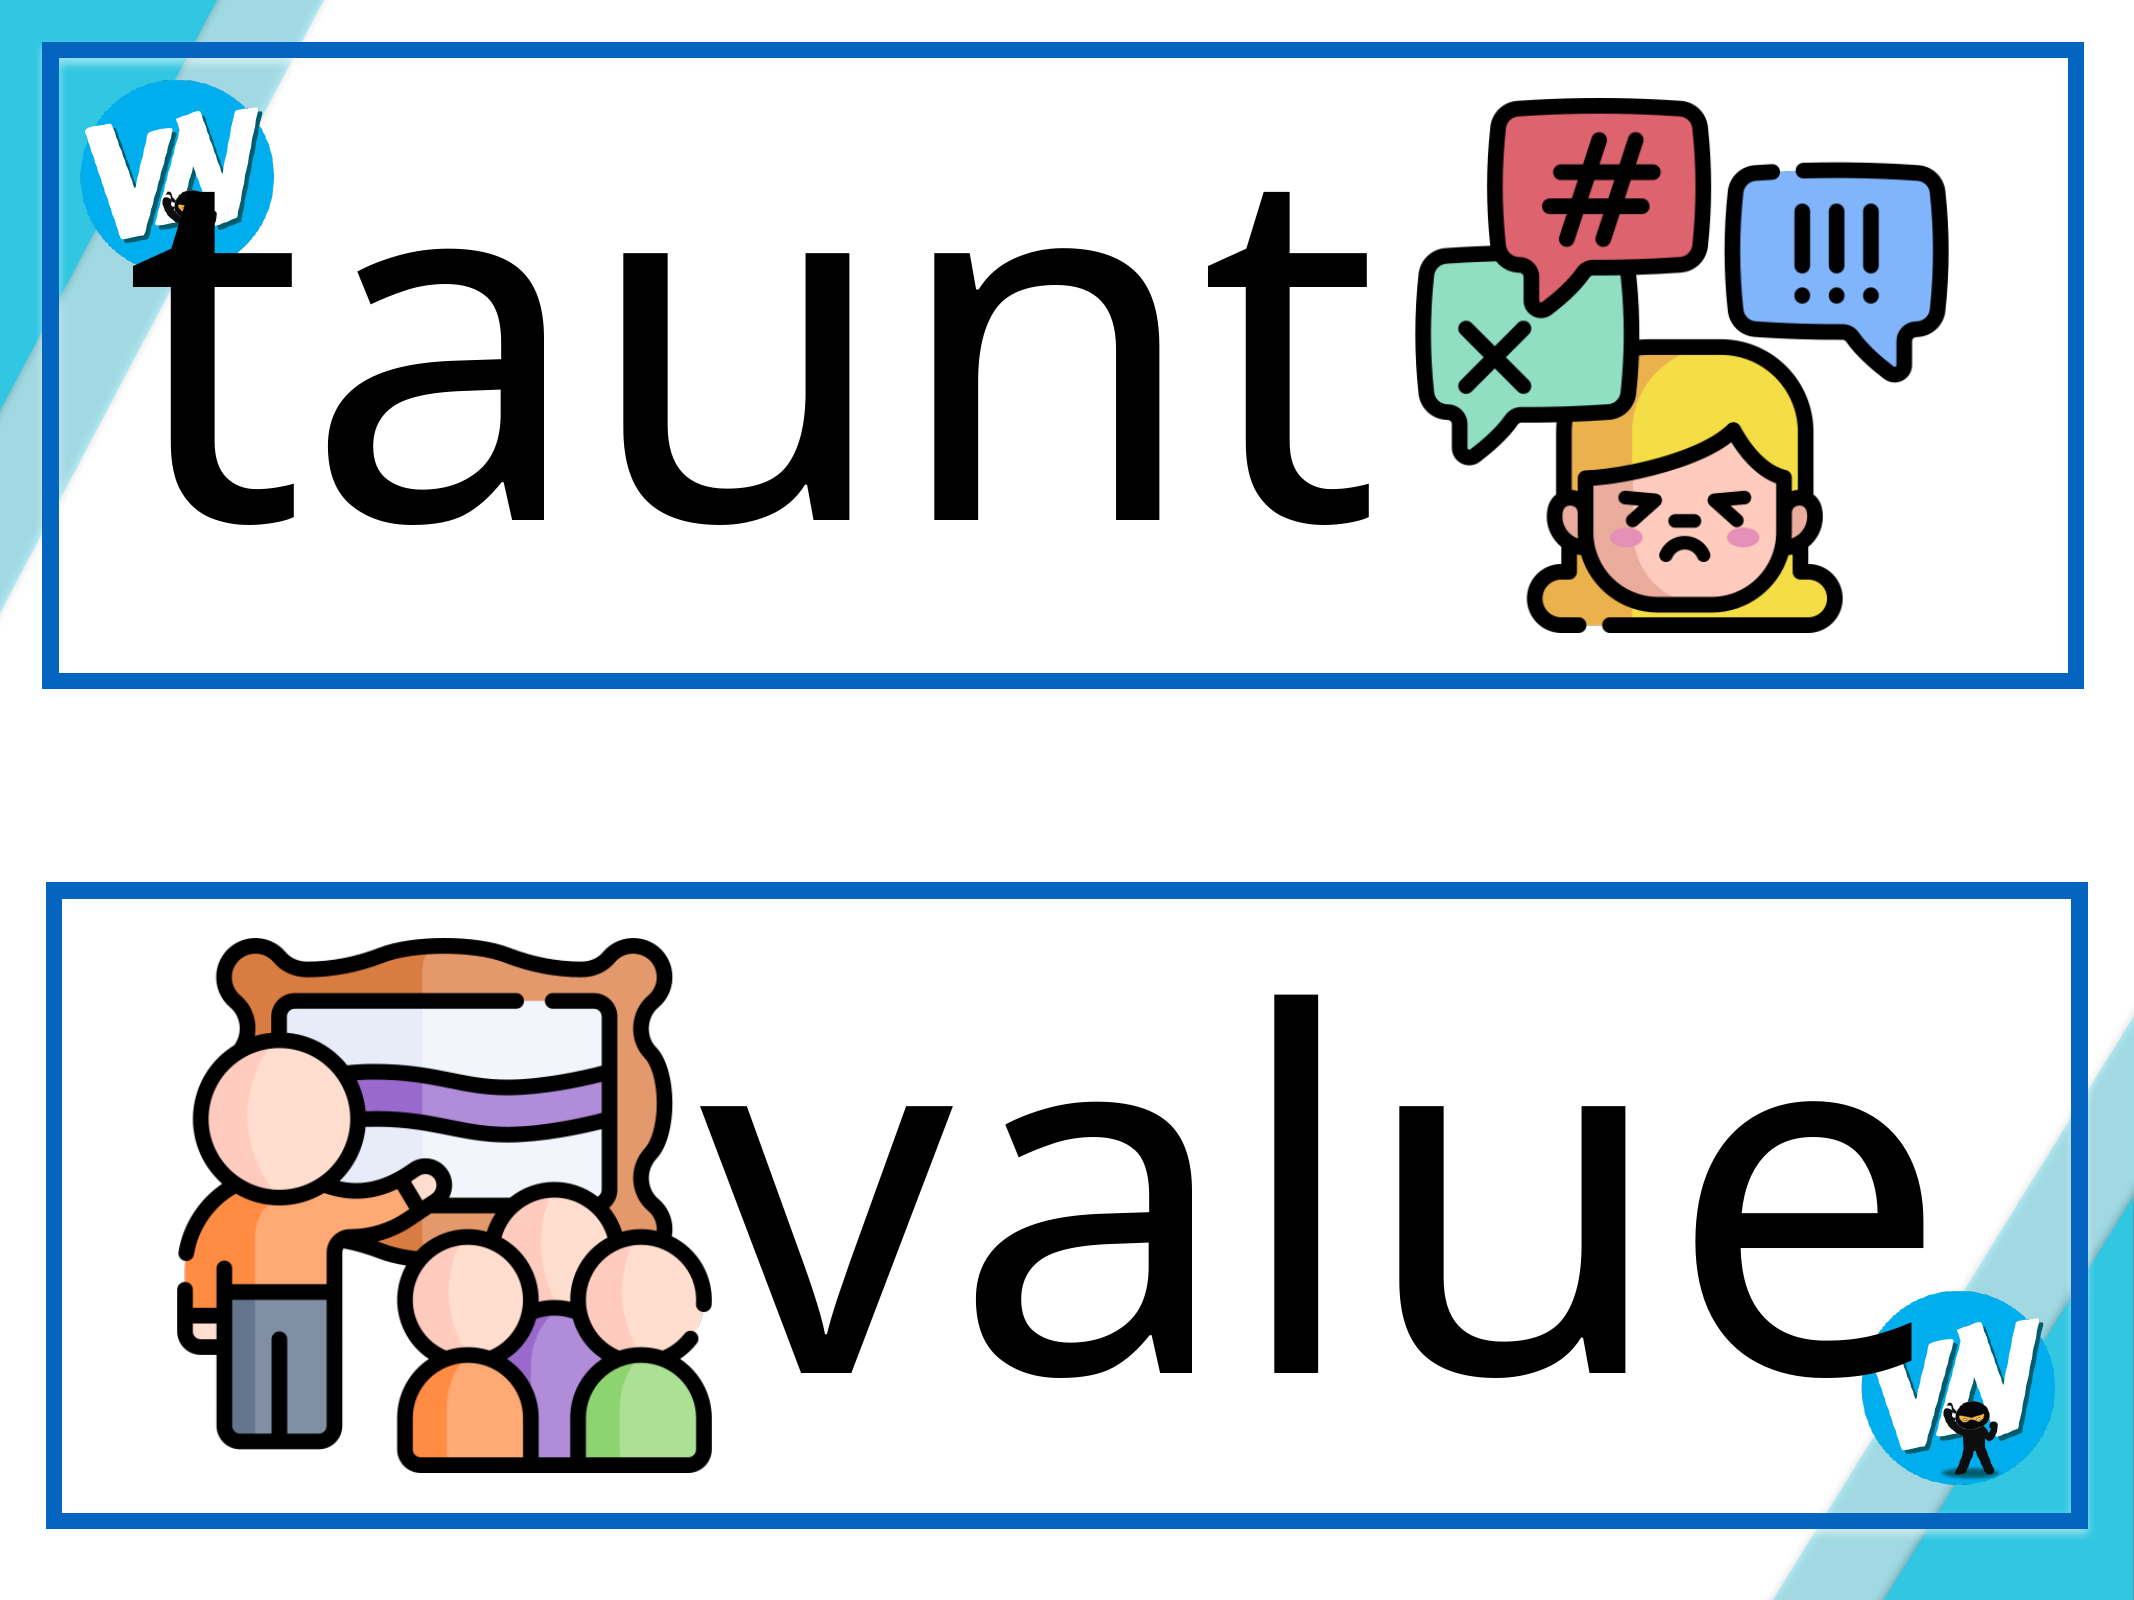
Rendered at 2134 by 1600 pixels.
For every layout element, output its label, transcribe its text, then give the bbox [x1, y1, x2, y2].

text_box taunt [117, 14, 1389, 629]
picture [177, 938, 712, 1473]
text_box [92, 890, 1956, 1522]
picture [57, 77, 299, 278]
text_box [0, 0, 81, 1544]
text_box value [516, 867, 1956, 1482]
text_box [92, 50, 2076, 681]
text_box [1963, 235, 2134, 1600]
picture [1414, 98, 1949, 633]
picture [1837, 1288, 2080, 1488]
